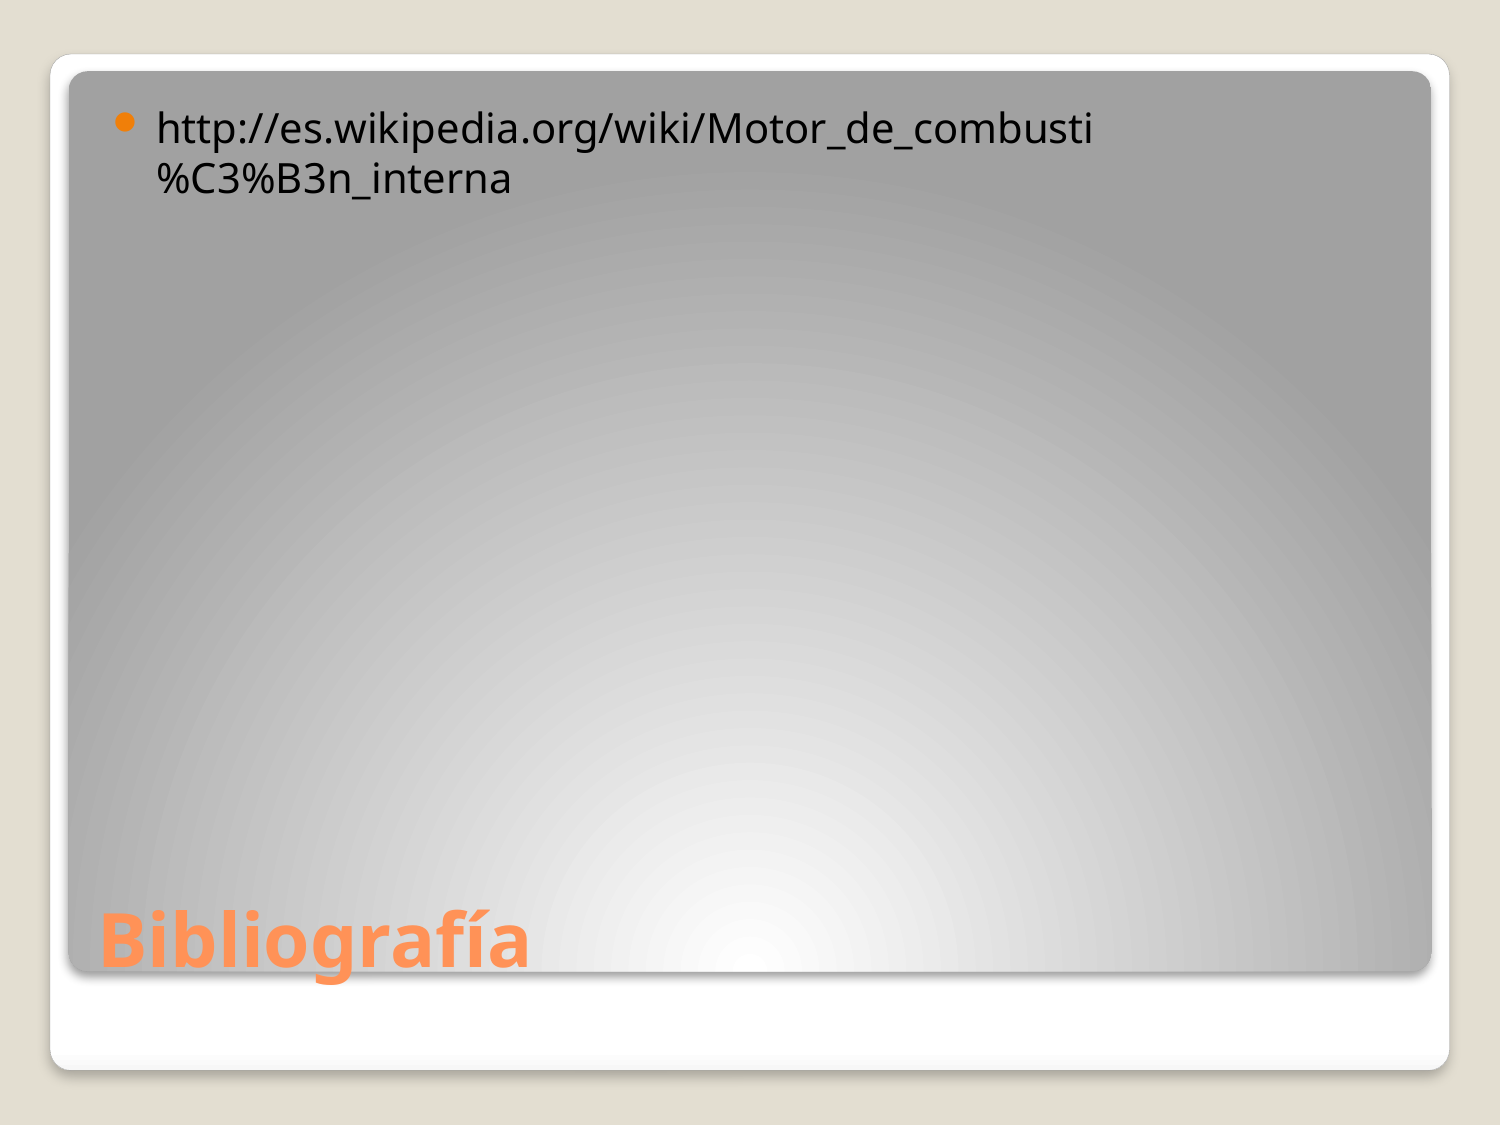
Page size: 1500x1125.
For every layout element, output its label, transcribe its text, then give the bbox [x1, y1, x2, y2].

title Bibliografía [82, 817, 1425, 990]
list http://es.wikipedia.org/wiki/Motor_de_combusti%C3%B3n_interna [82, 86, 1425, 774]
